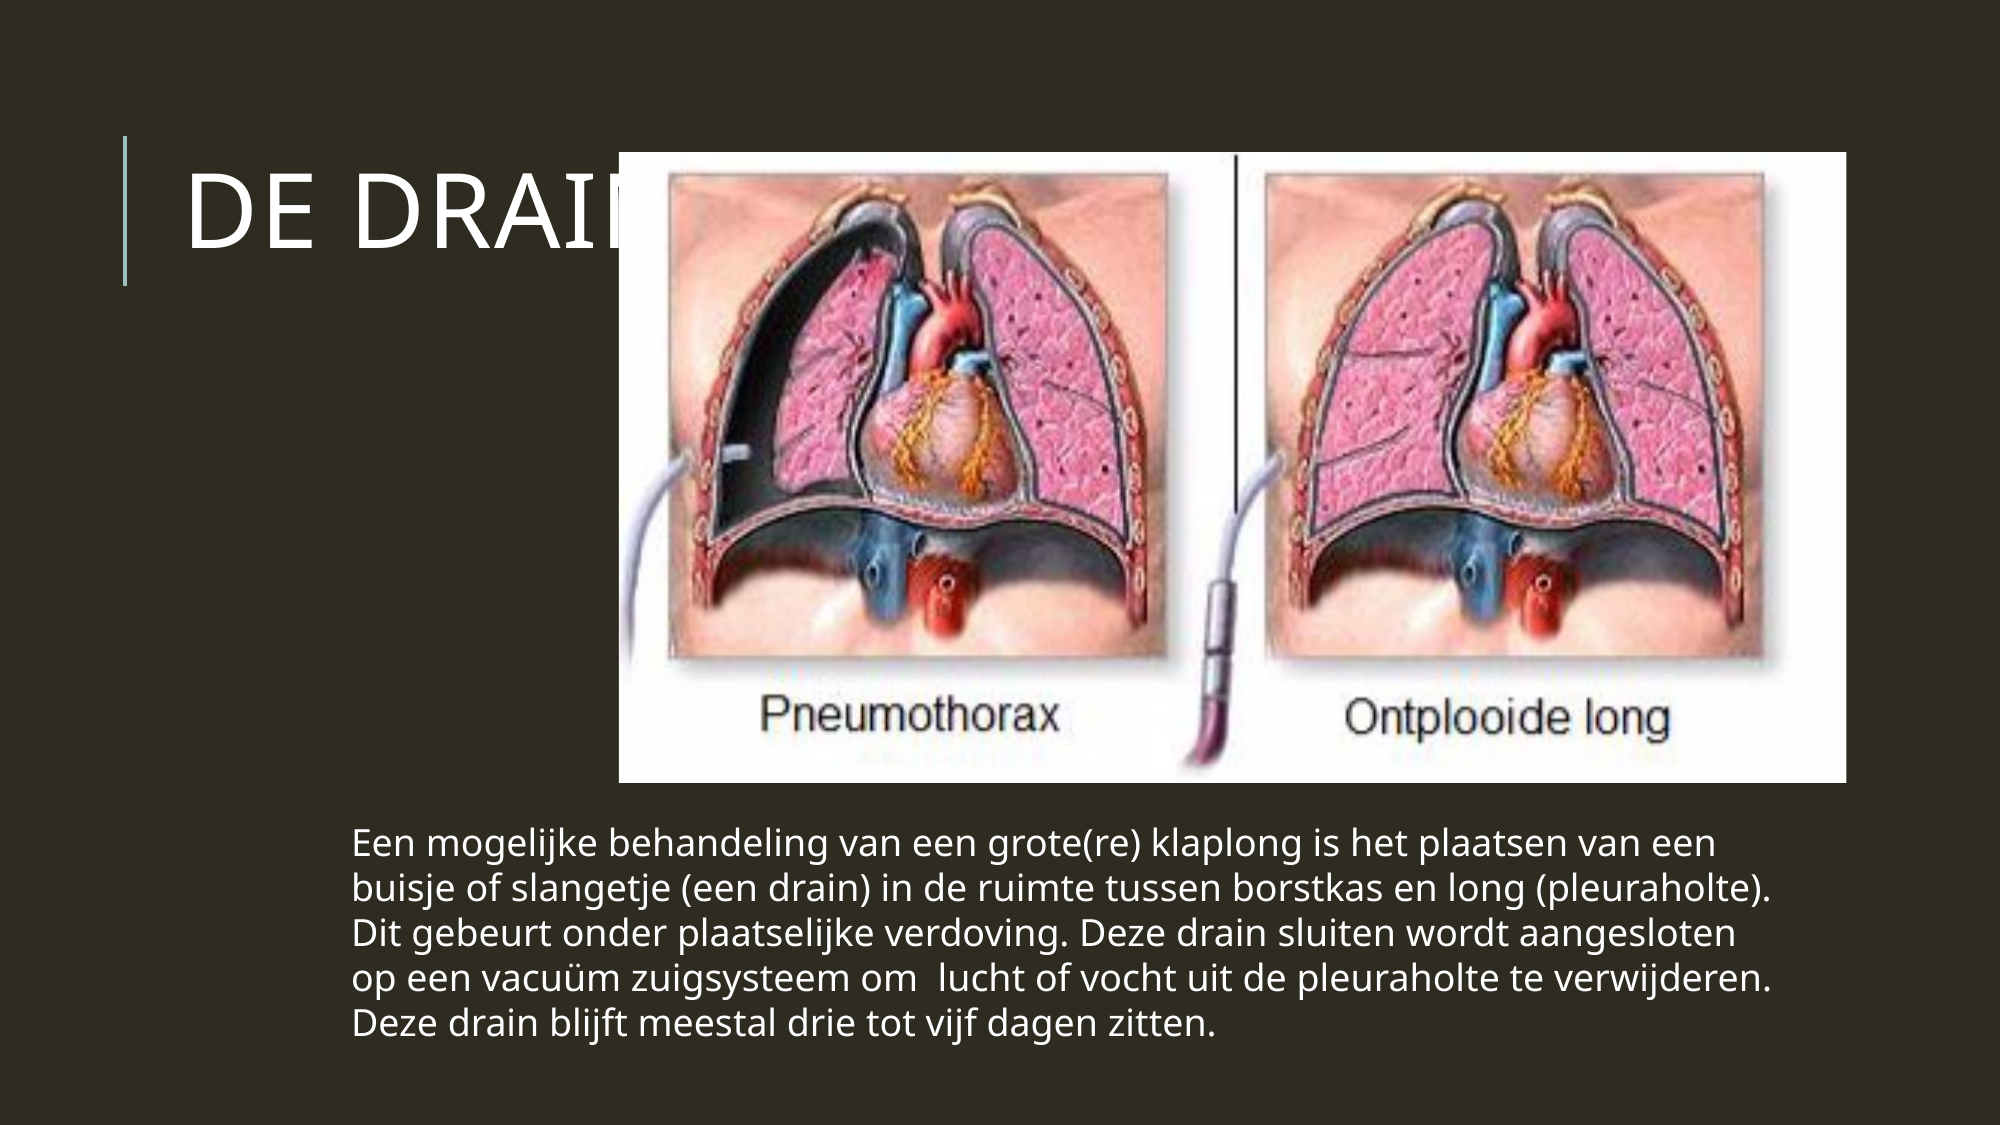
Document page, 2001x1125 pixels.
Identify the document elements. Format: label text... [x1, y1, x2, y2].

title De dRain [168, 96, 1763, 342]
text_box Een mogelijke behandeling van een grote(re) klaplong is het plaatsen van een buisje of slangetje (een drain) in de ruimte tussen borstkas en long (pleuraholte). Dit gebeurt onder plaatselijke verdoving. Deze drain sluiten wordt aangesloten op een vacuüm zuigsysteem om lucht of vocht uit de pleuraholte te verwijderen. Deze drain blijft meestal drie tot vijf dagen zitten. [336, 811, 1801, 1051]
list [618, 151, 1847, 784]
